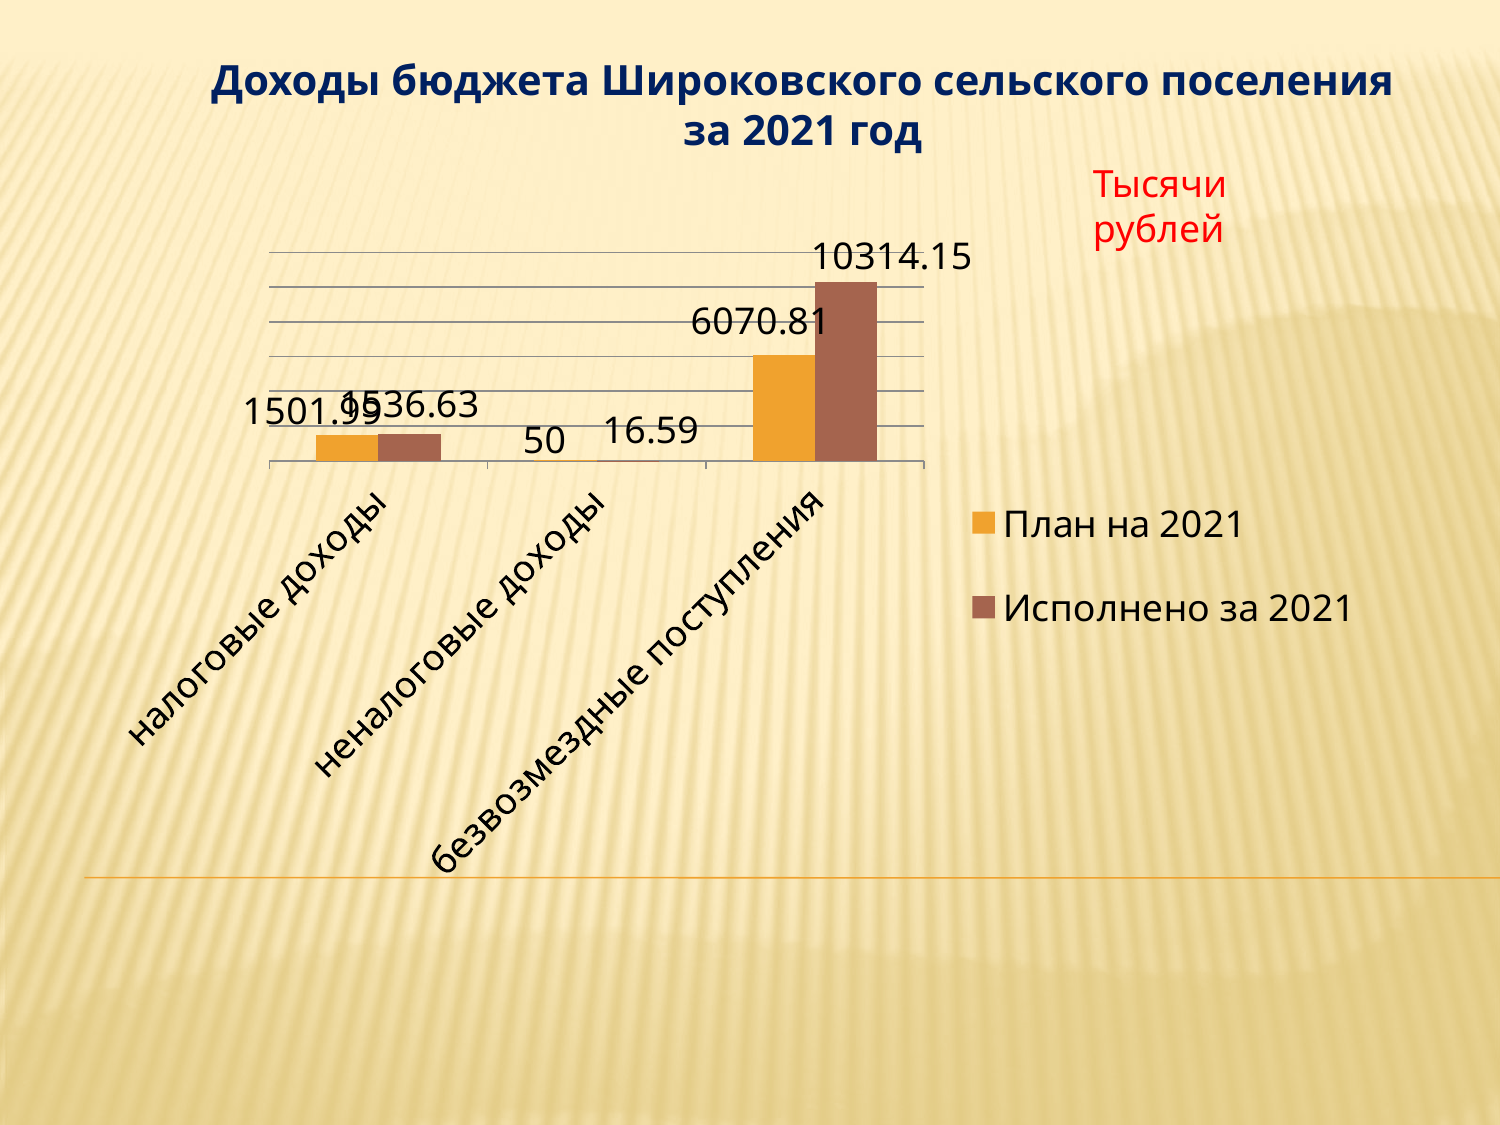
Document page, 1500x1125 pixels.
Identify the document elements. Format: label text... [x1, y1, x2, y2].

text_box Тысячи рублей [1078, 152, 1348, 227]
chart [81, 228, 1372, 891]
text_box Доходы бюджета Широковского сельского поселения за 2021 год [175, 46, 1430, 162]
